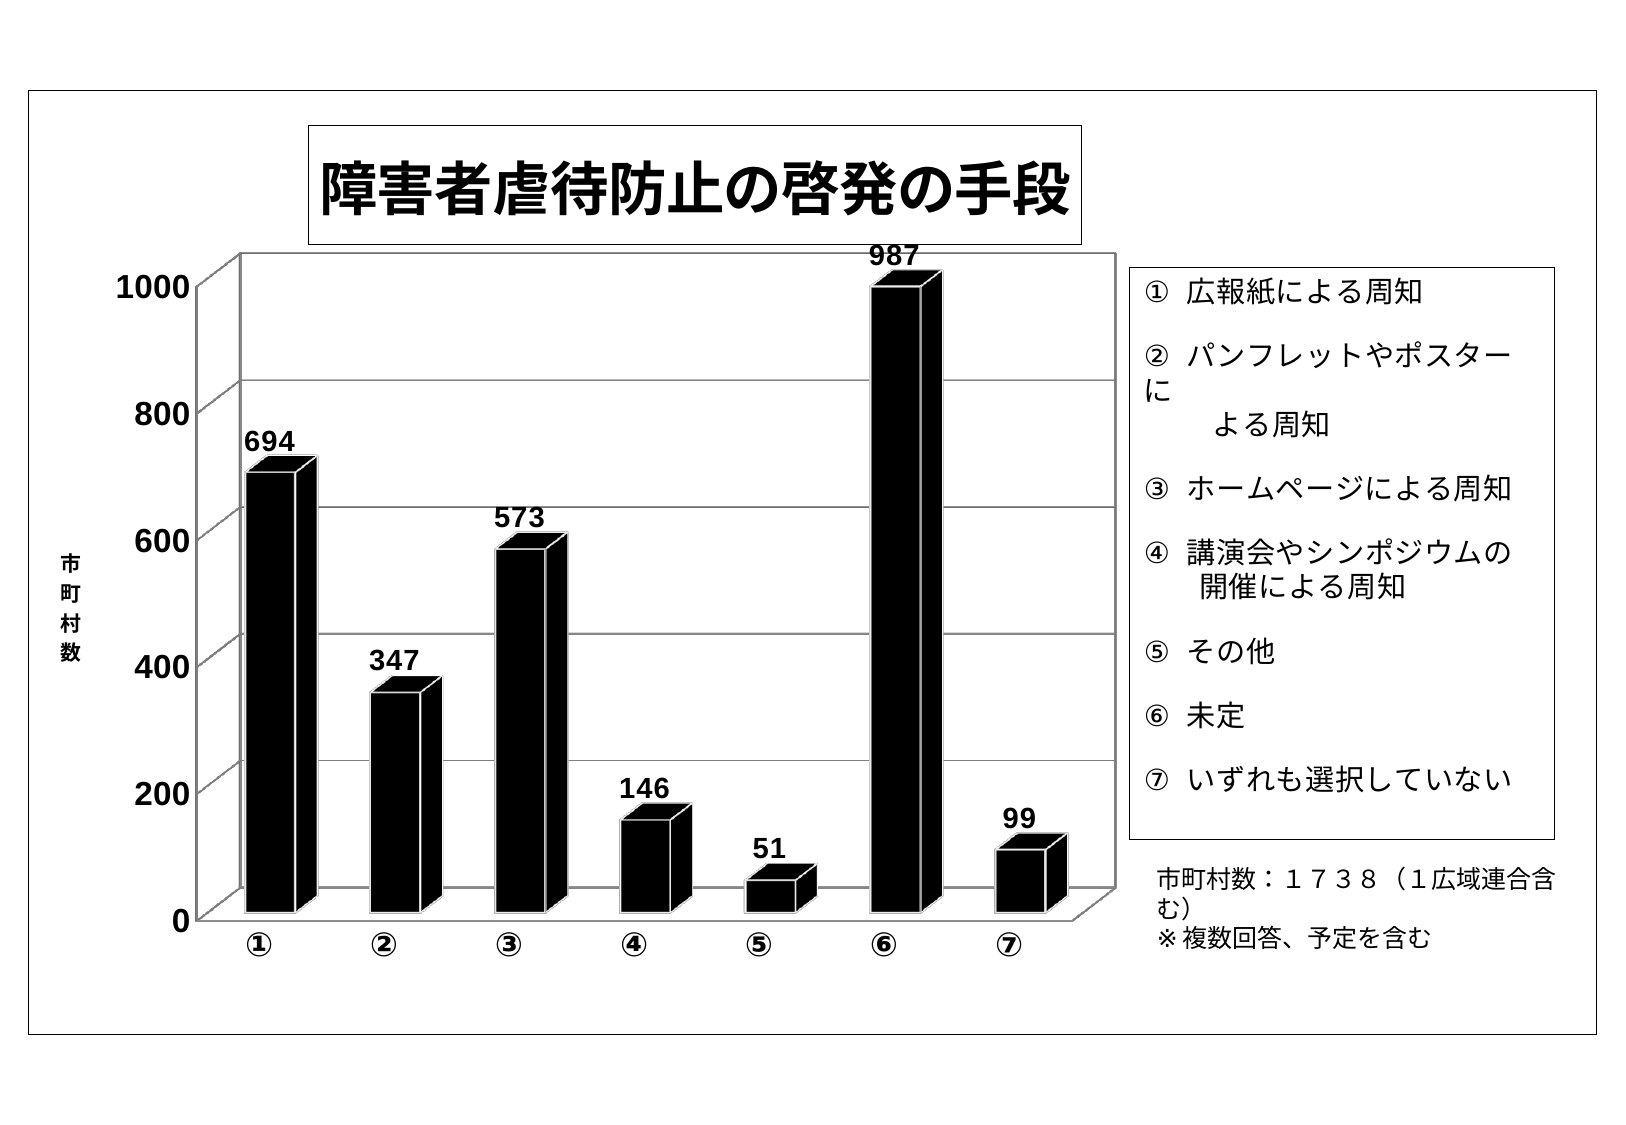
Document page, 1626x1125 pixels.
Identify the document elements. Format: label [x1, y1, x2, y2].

chart [28, 89, 1597, 1036]
